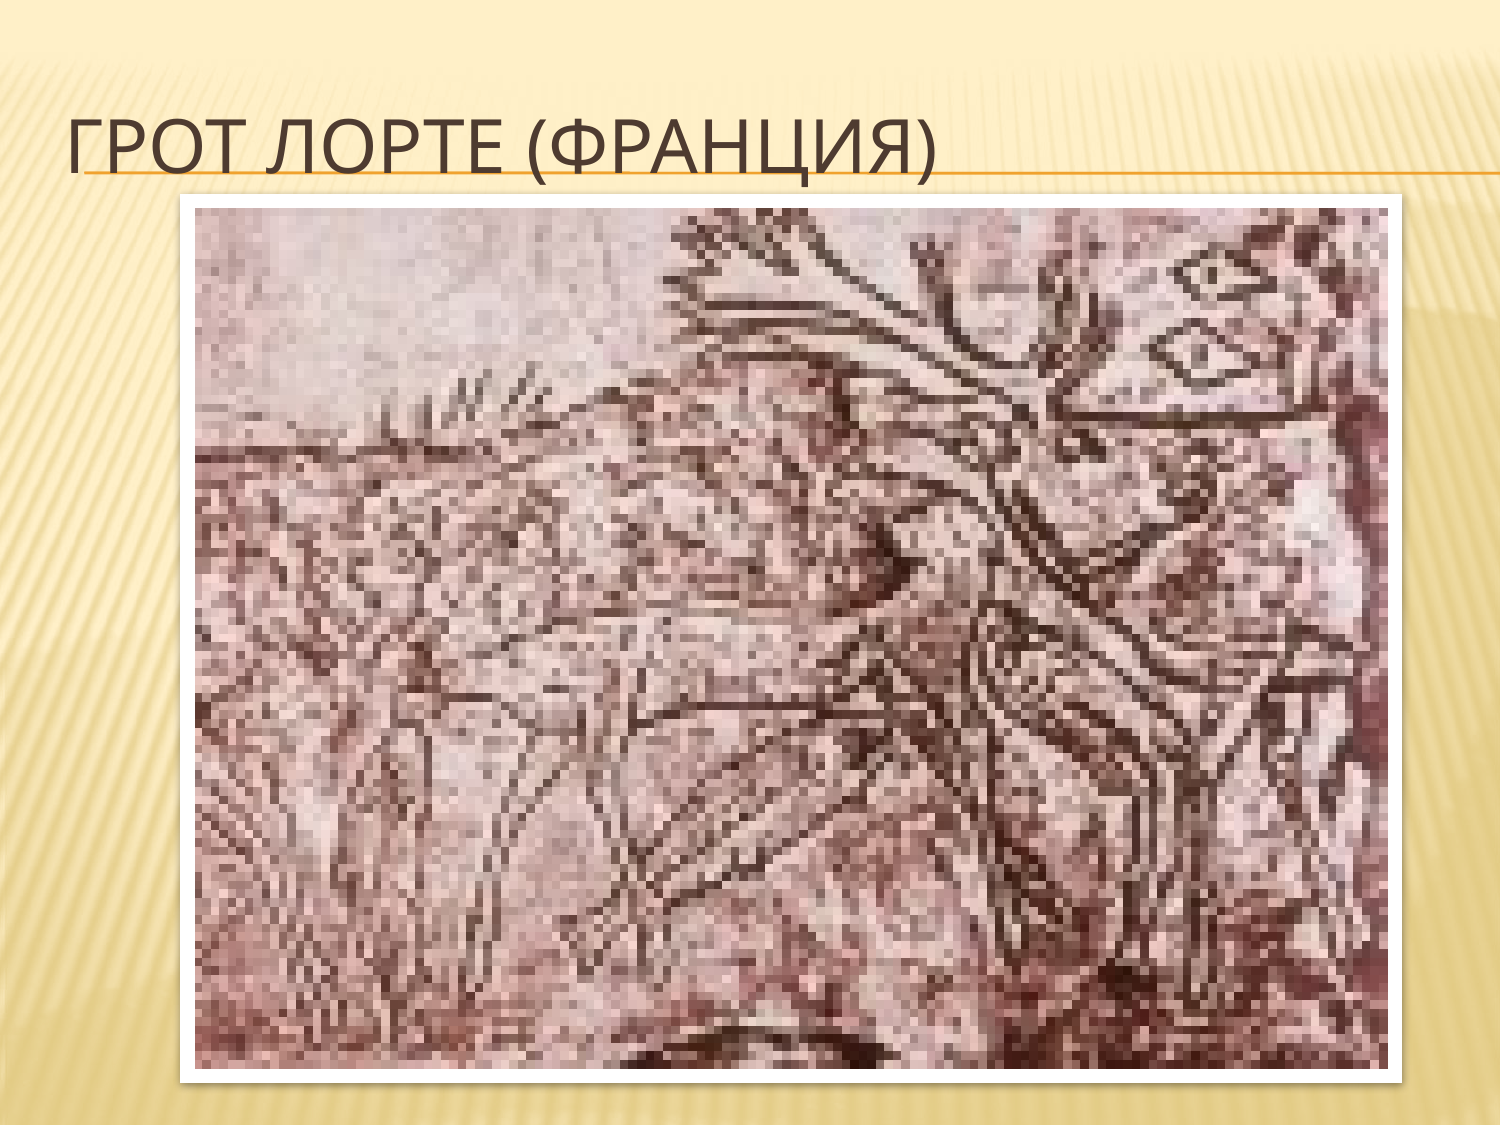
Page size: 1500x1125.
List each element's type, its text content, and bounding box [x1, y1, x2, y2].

title Грот Лорте (Франция) [49, 75, 1475, 213]
picture [194, 207, 1389, 1069]
